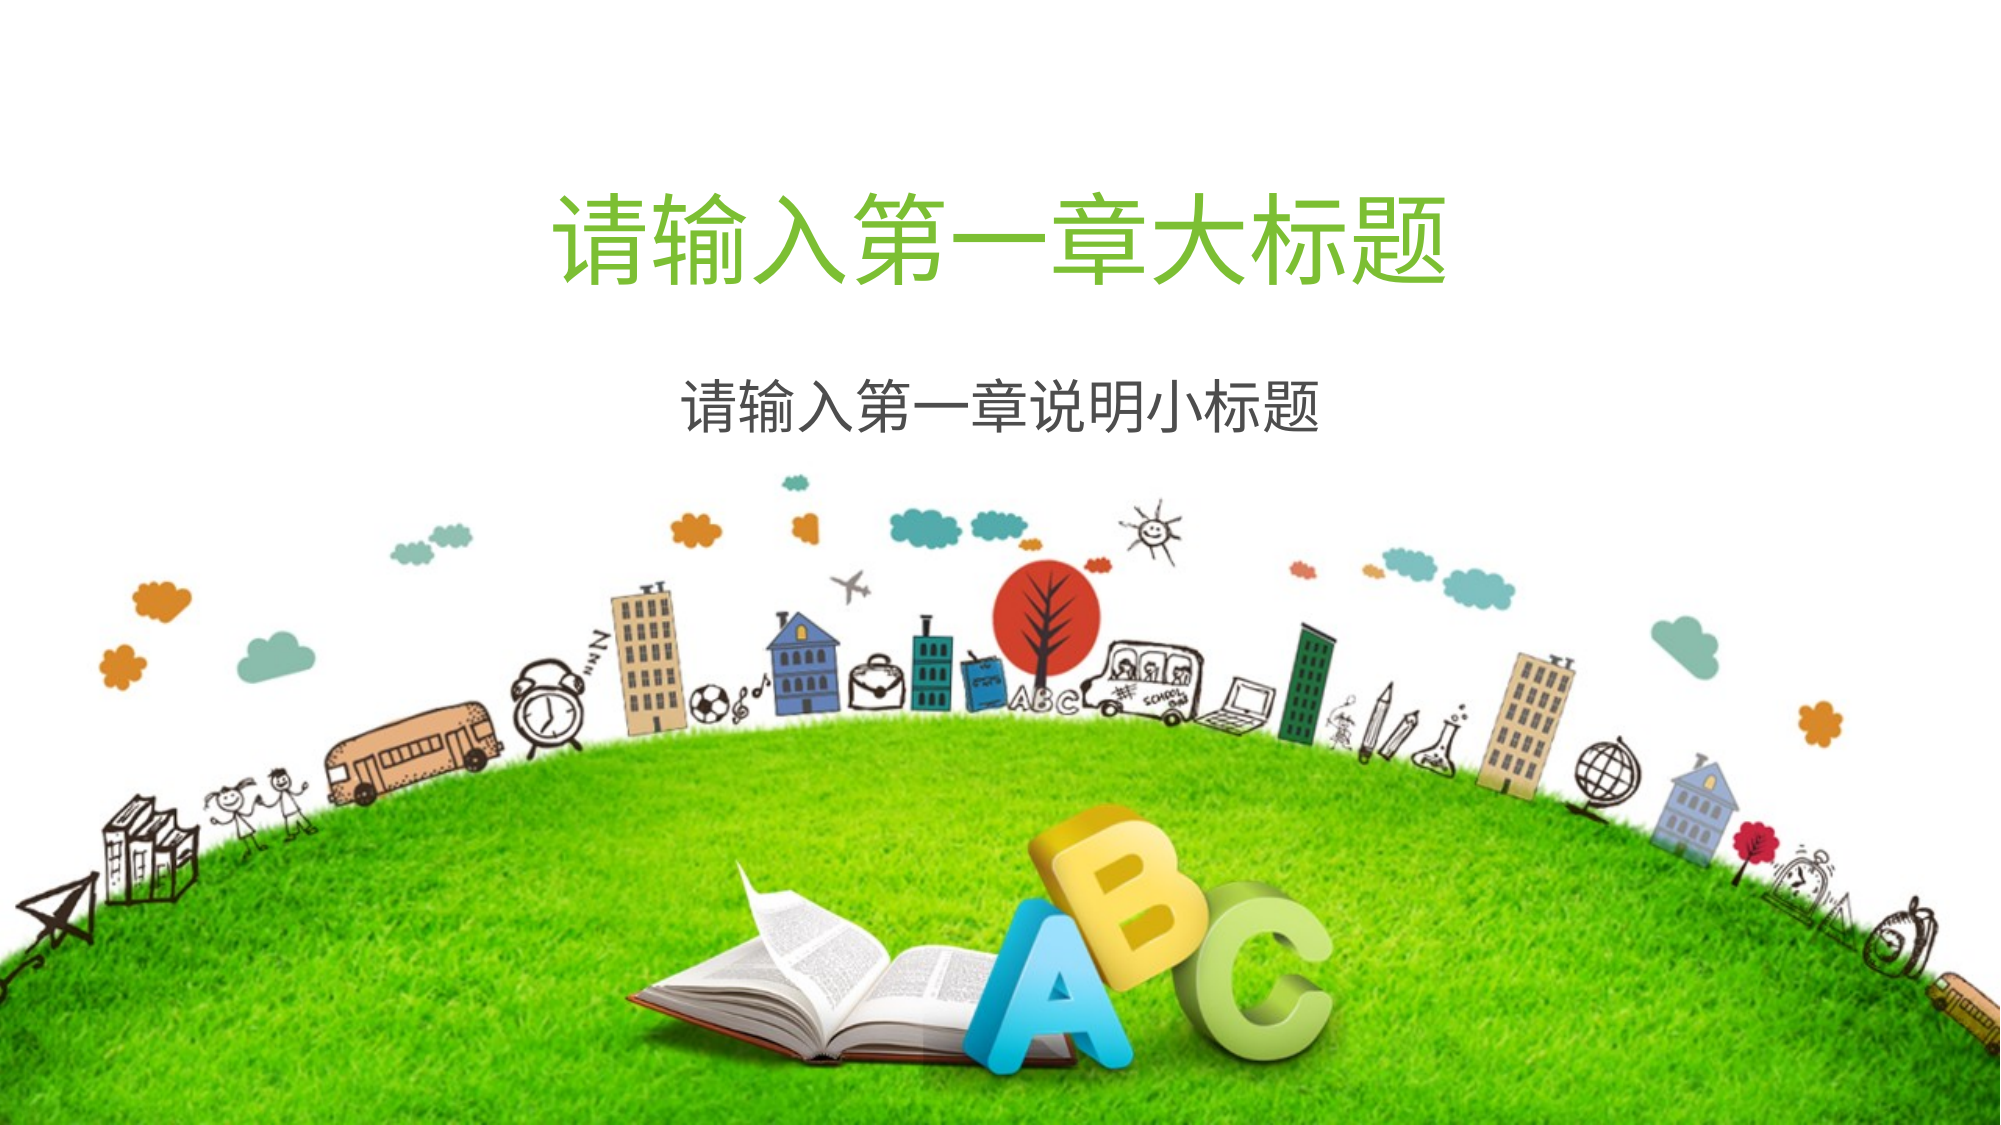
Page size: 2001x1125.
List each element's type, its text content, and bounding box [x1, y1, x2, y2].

list 请输入第一章说明小标题 [240, 327, 1760, 478]
title 请输入第一章大标题 [138, 129, 1862, 306]
picture [0, 0, 2000, 1125]
